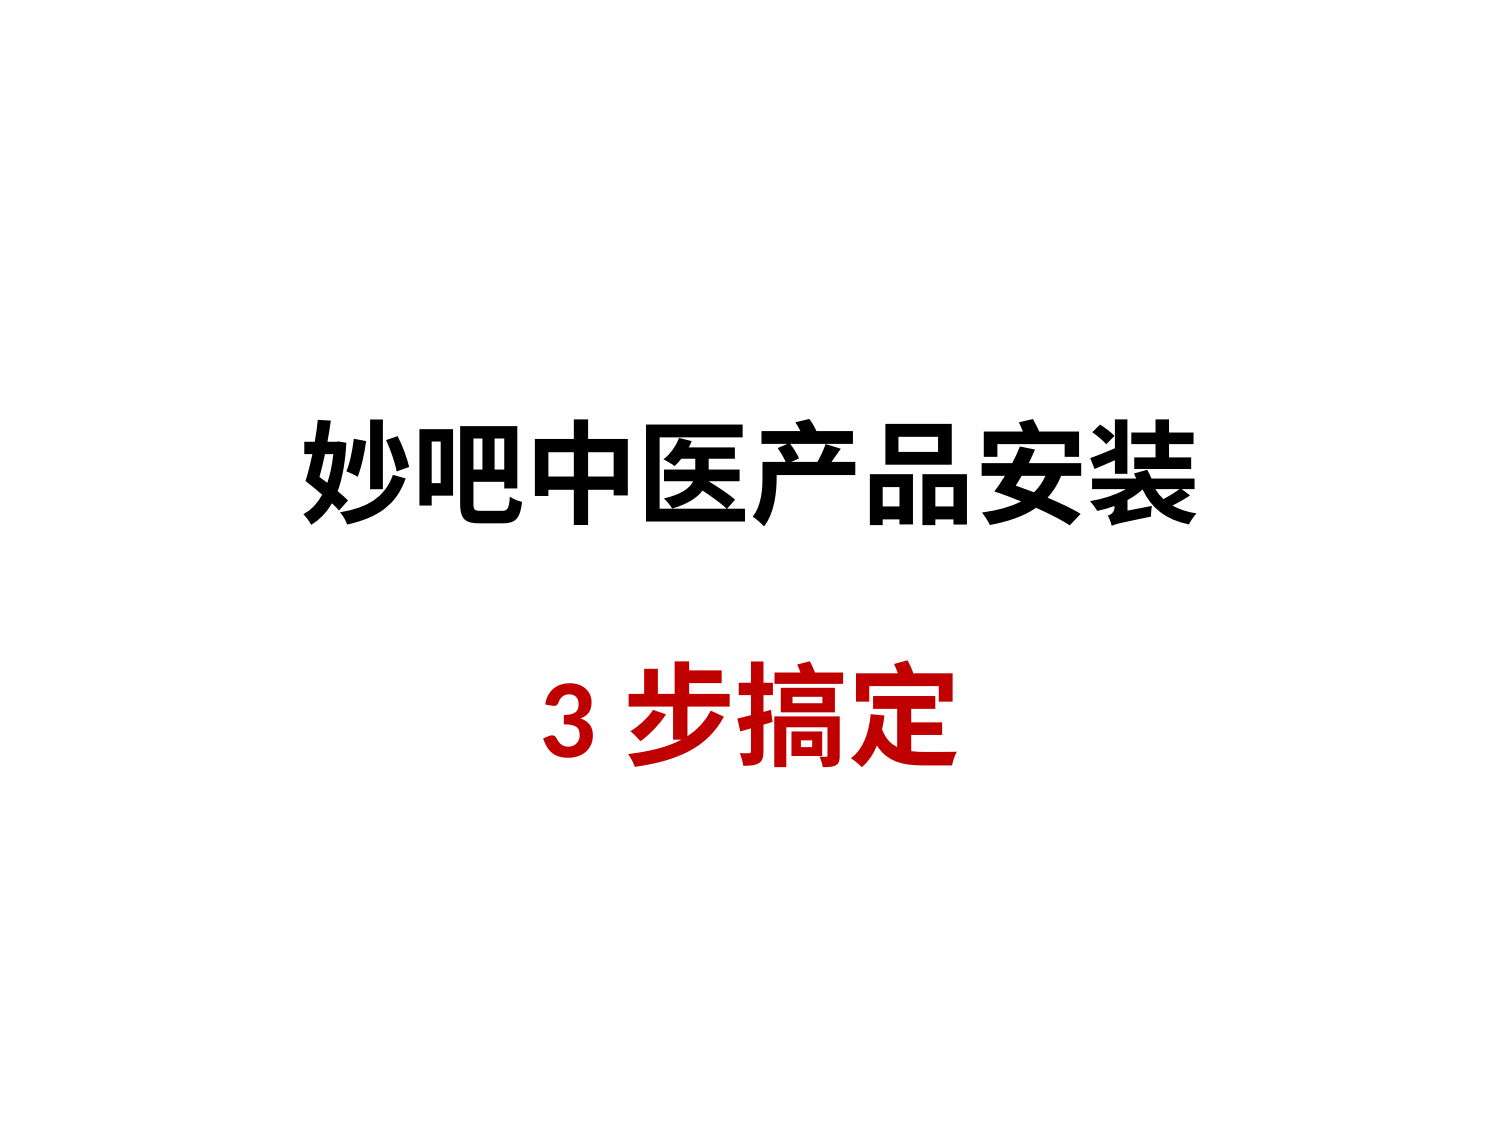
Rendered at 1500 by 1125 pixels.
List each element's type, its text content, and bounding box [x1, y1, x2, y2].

title 妙吧中医产品安装 [112, 349, 1388, 591]
subtitle 3步搞定 [225, 637, 1275, 925]
